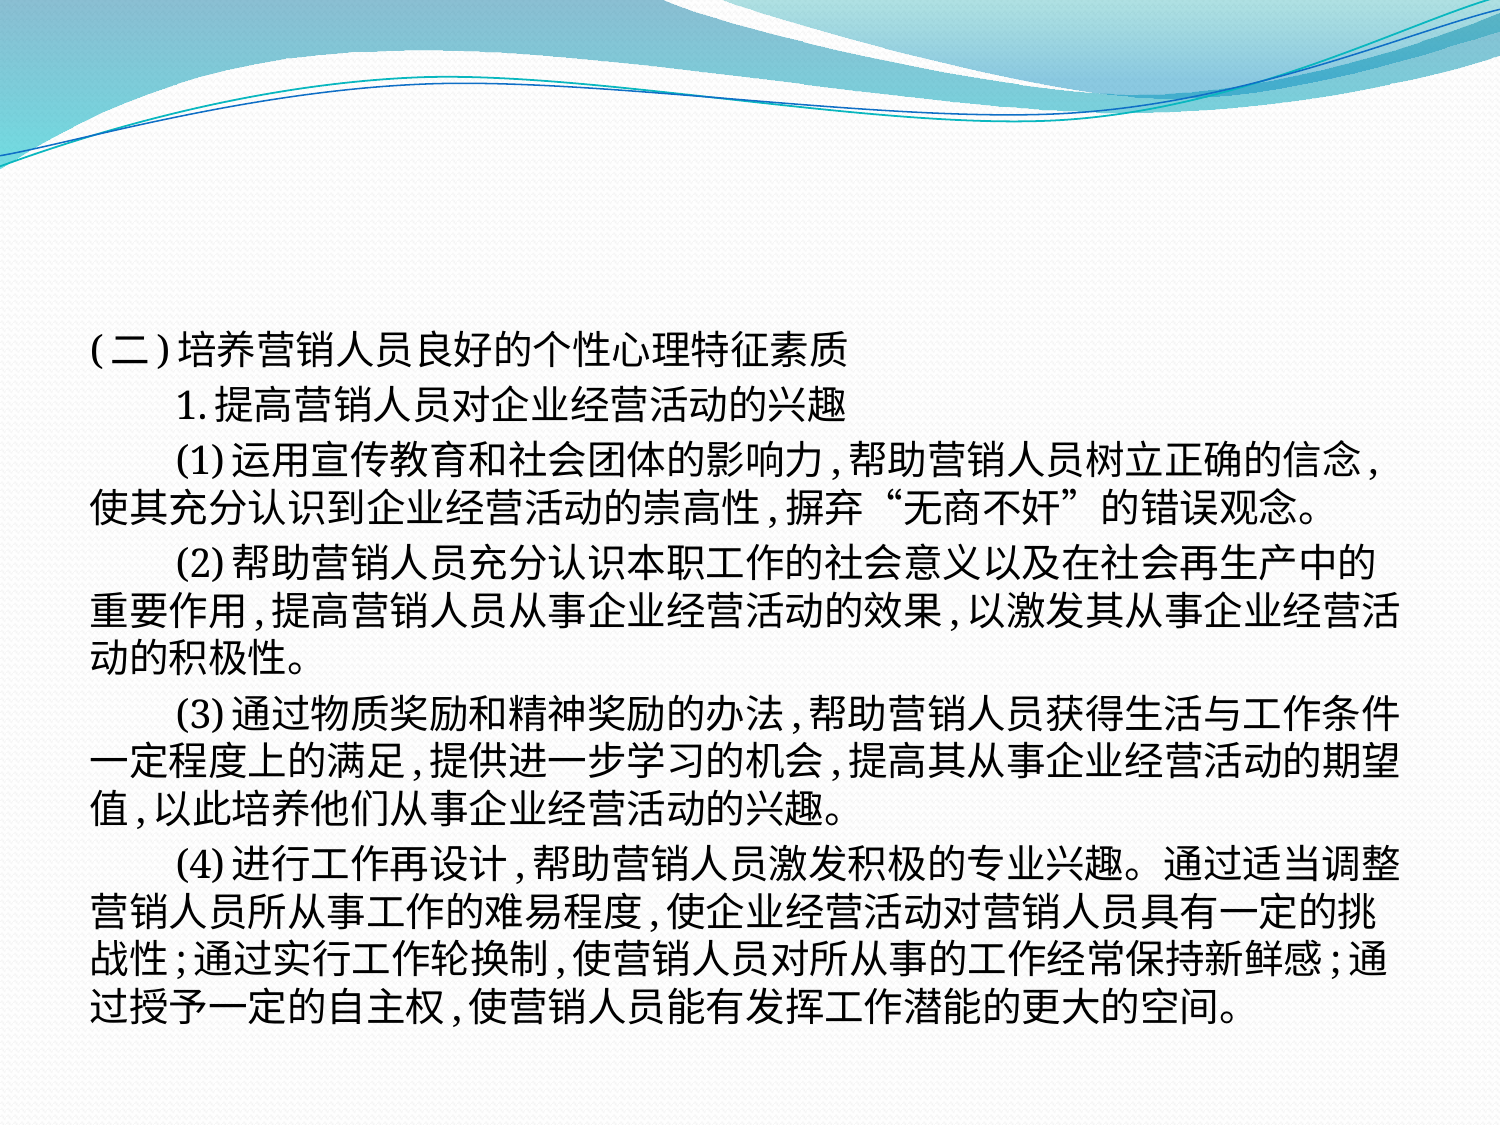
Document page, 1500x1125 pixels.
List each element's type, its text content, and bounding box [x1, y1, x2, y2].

list (二)培养营销人员良好的个性心理特征素质 1.提高营销人员对企业经营活动的兴趣 (1)运用宣传教育和社会团体的影响力,帮助营销人员树立正确的信念,使其充分认识到企业经营活动的崇高性,摒弃“无商不奸”的错误观念。 (2)帮助营销人员充分认识本职工作的社会意义以及在社会再生产中的重要作用,提高营销人员从事企业经营活动的效果,以激发其从事企业经营活动的积极性。 (3)通过物质奖励和精神奖励的办法,帮助营销人员获得生活与工作条件一定程度上的满足,提供进一步学习的机会,提高其从事企业经营活动的期望值,以此培养他们从事企业经营活动的兴趣。 (4)进行工作再设计,帮助营销人员激发积极的专业兴趣。通过适当调整营销人员所从事工作的难易程度,使企业经营活动对营销人员具有一定的挑战性;通过实行工作轮换制,使营销人员对所从事的工作经常保持新鲜感;通过授予一定的自主权,使营销人员能有发挥工作潜能的更大的空间。 [75, 317, 1425, 1038]
